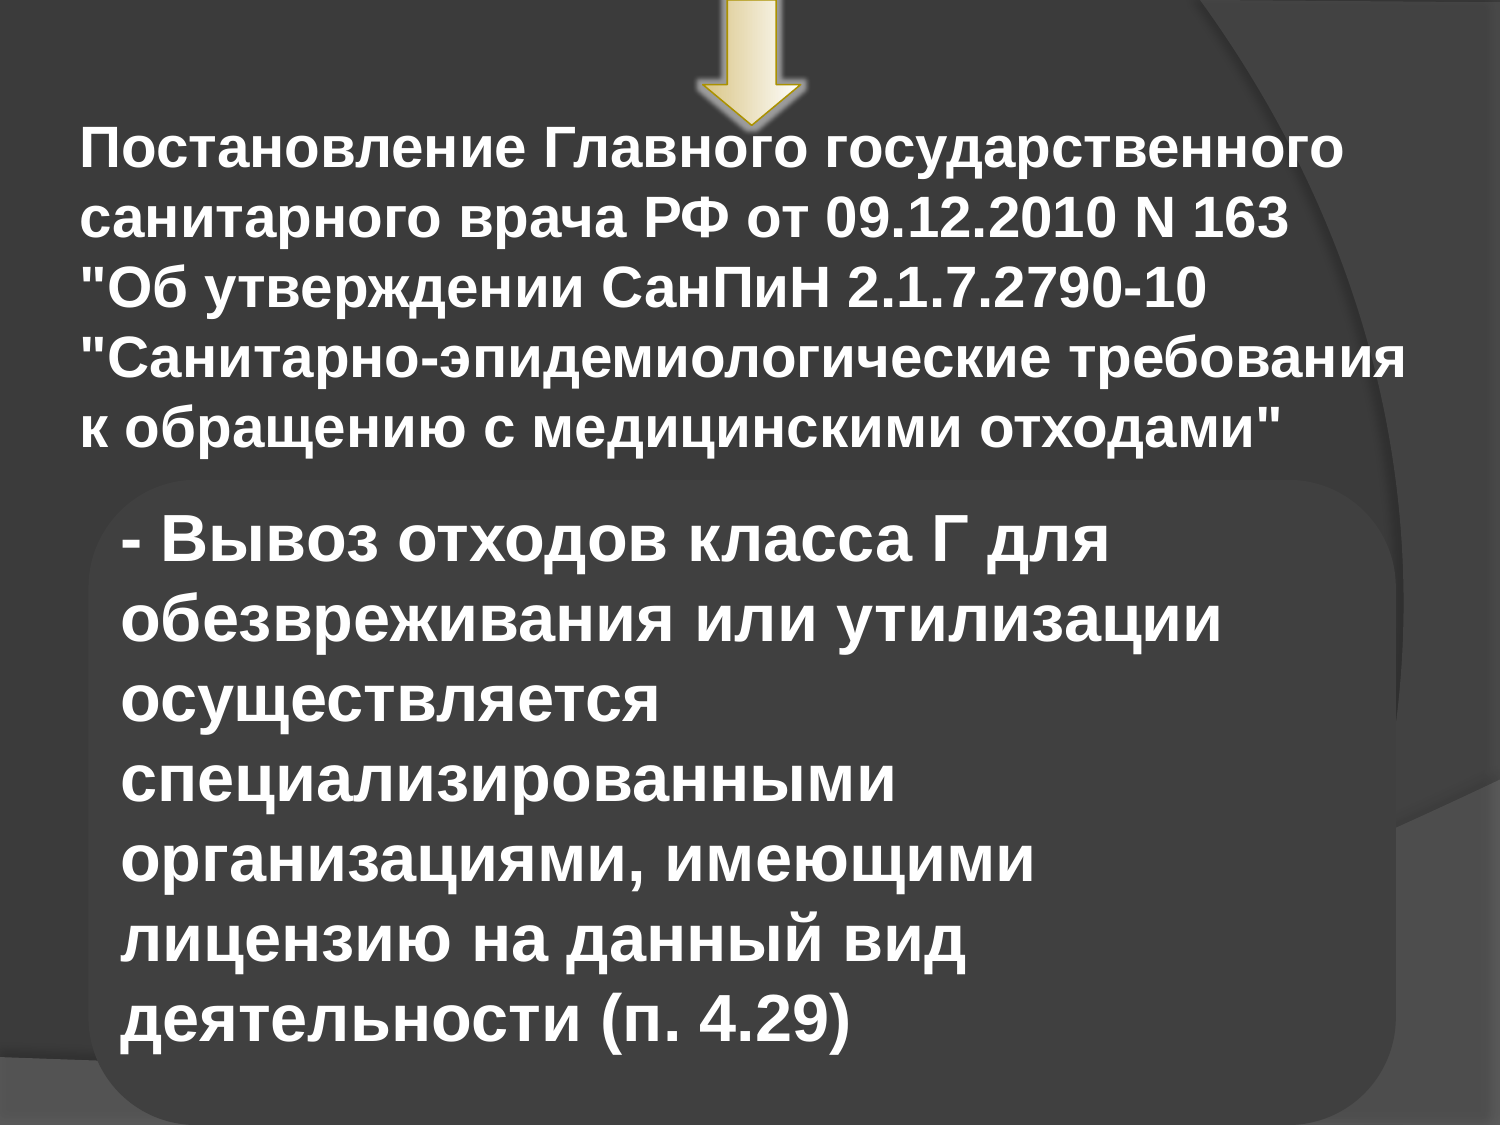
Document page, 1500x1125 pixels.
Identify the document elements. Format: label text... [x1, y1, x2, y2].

text_box Постановление Главного государственного санитарного врача РФ от 09.12.2010 N 163 "Об утверждении СанПиН 2.1.7.2790-10 "Санитарно-эпидемиологические требования к обращению с медицинскими отходами" [64, 101, 1459, 467]
text_box - Вывоз отходов класса Г для обезвреживания или утилизации осуществляется специализированными организациями, имеющими лицензию на данный вид деятельности (п. 4.29) [86, 478, 1398, 1125]
text_box [702, 0, 802, 101]
